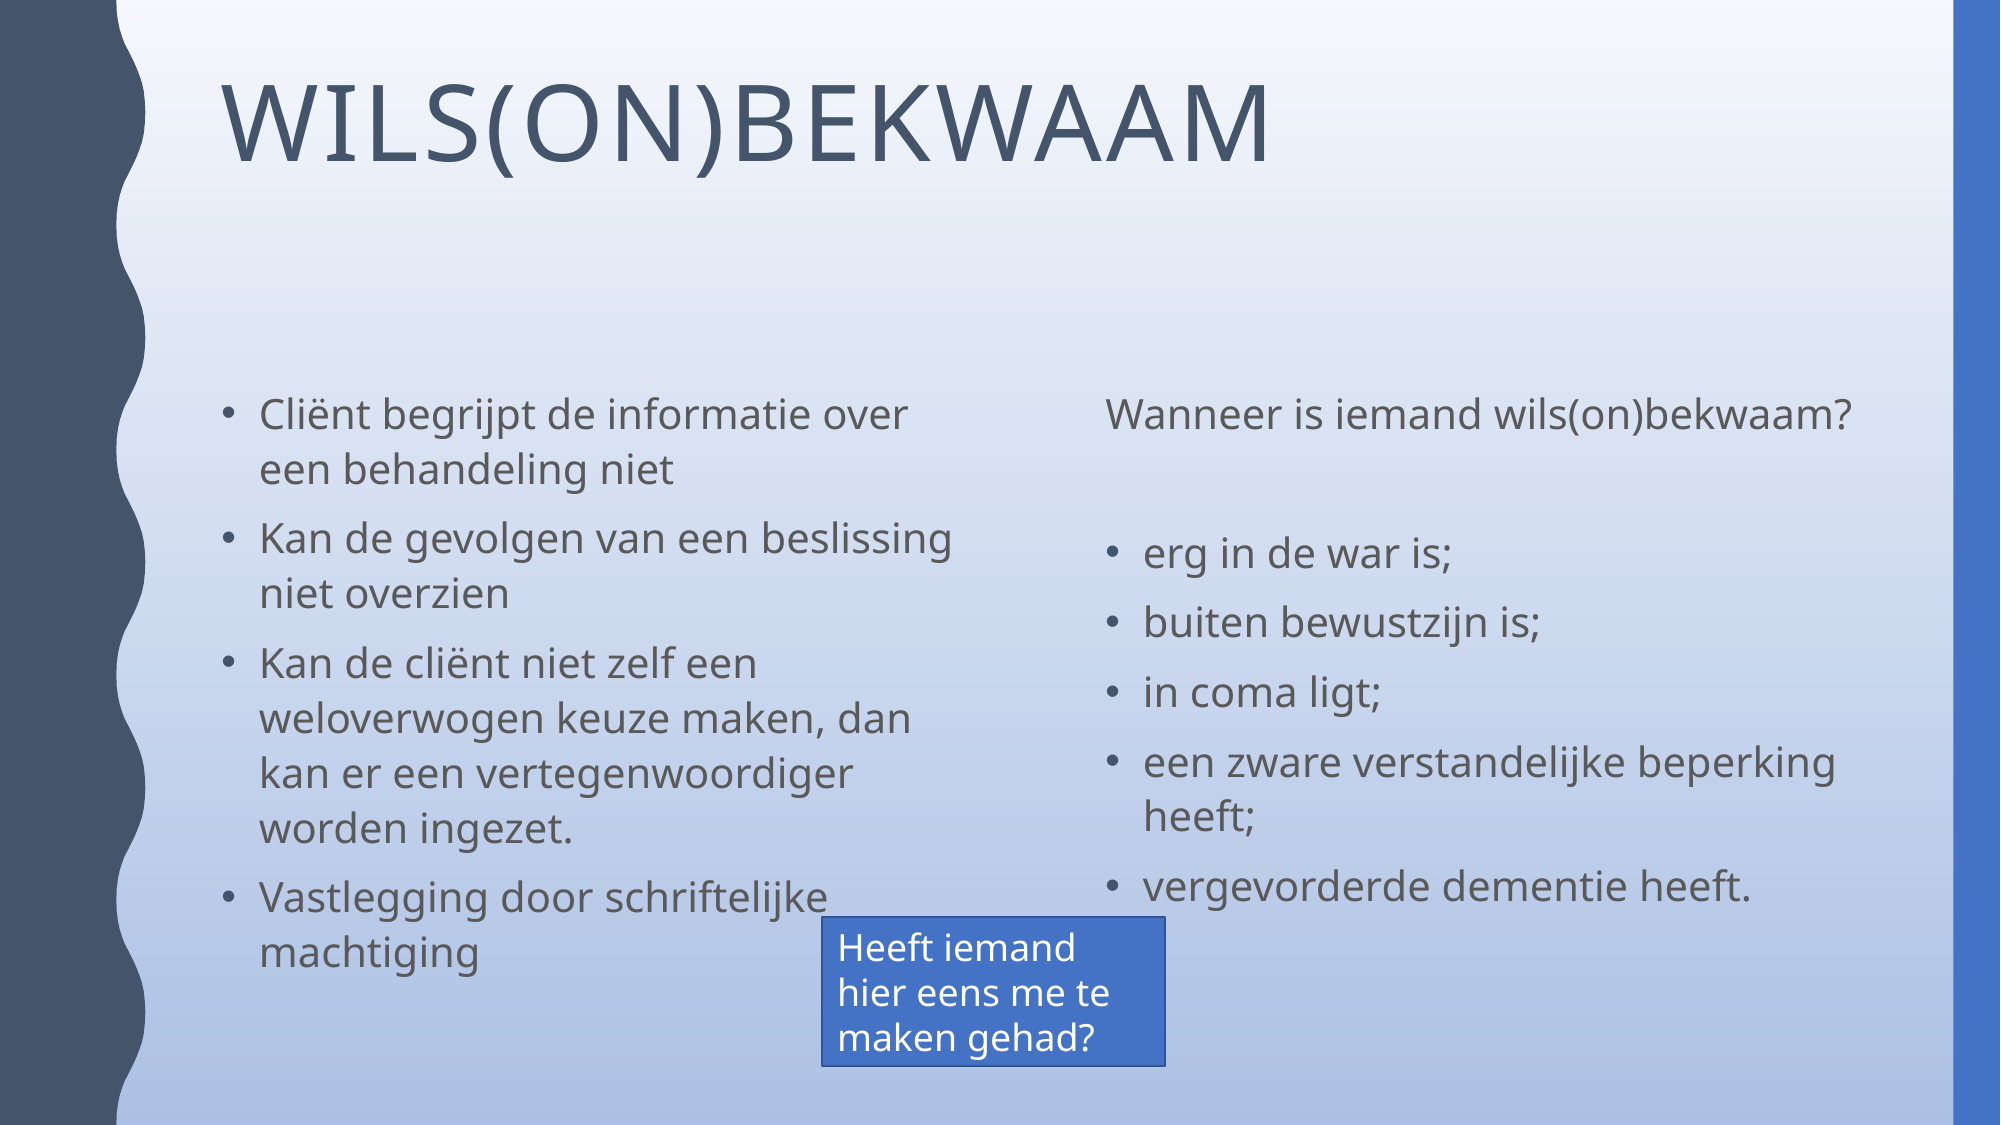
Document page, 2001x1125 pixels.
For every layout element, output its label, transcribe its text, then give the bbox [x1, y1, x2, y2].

list Cliënt begrijpt de informatie over een behandeling niet Kan de gevolgen van een beslissing niet overzien Kan de cliënt niet zelf een weloverwogen keuze maken, dan kan er een vertegenwoordiger worden ingezet. Vastlegging door schriftelijke machtiging [206, 375, 994, 969]
list Wanneer is iemand wils(on)bekwaam? erg in de war is; buiten bewustzijn is; in coma ligt; een zware verstandelijke beperking heeft; vergevorderde dementie heeft. [1090, 375, 1878, 969]
text_box Heeft iemand hier eens me te maken gehad? [821, 916, 1166, 1067]
title Wils(on)bekwaam [205, 62, 1875, 308]
